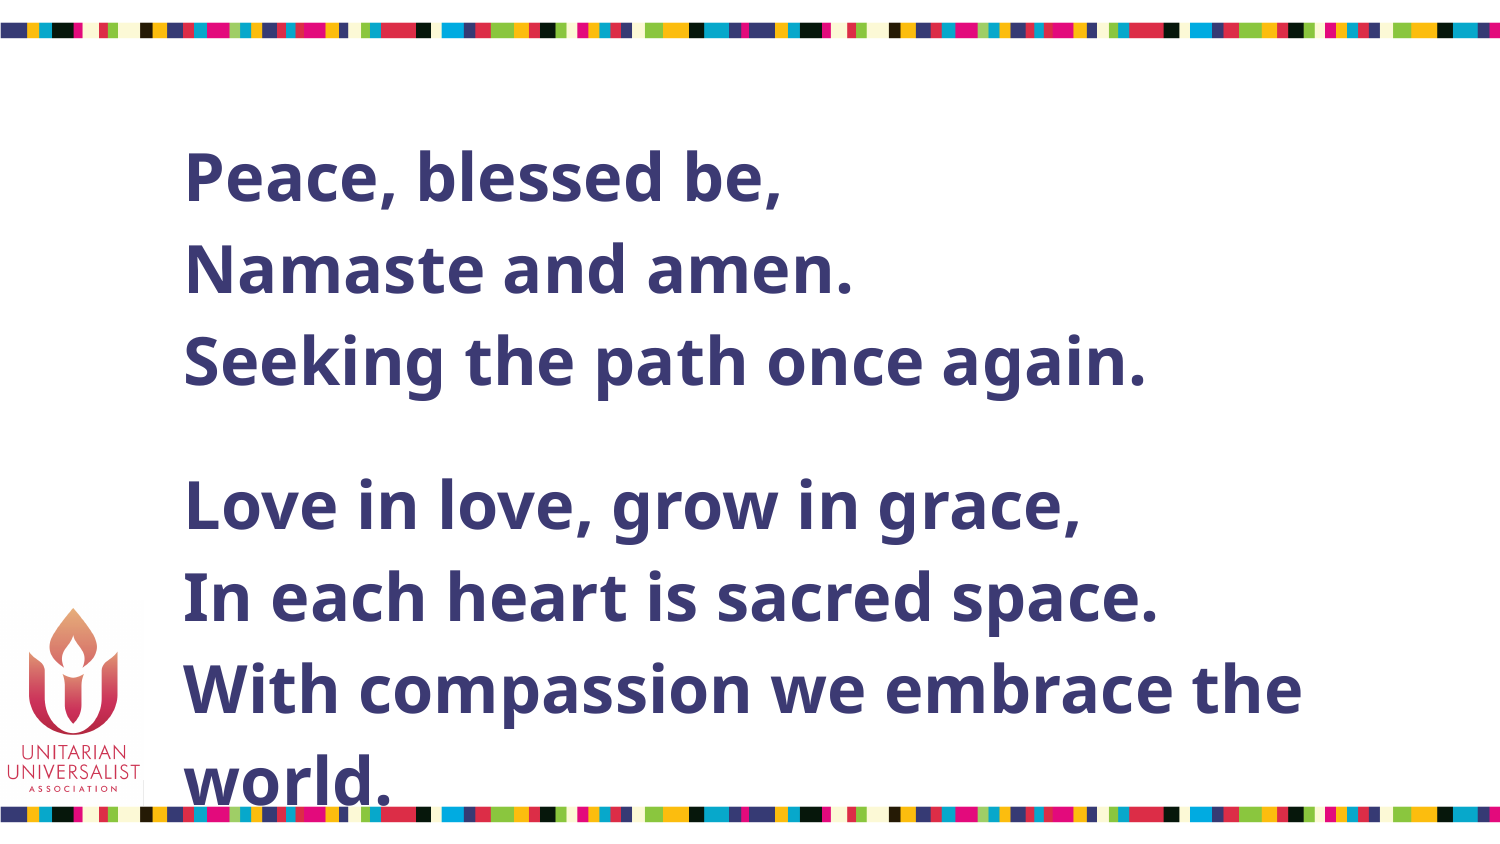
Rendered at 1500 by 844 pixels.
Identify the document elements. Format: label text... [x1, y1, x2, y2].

picture [0, 22, 1500, 40]
text_box Peace, blessed be, Namaste and amen. Seeking the path once again. Love in love, grow in grace, In each heart is sacred space. With compassion we embrace the world. [168, 107, 1495, 805]
picture [0, 600, 1500, 824]
